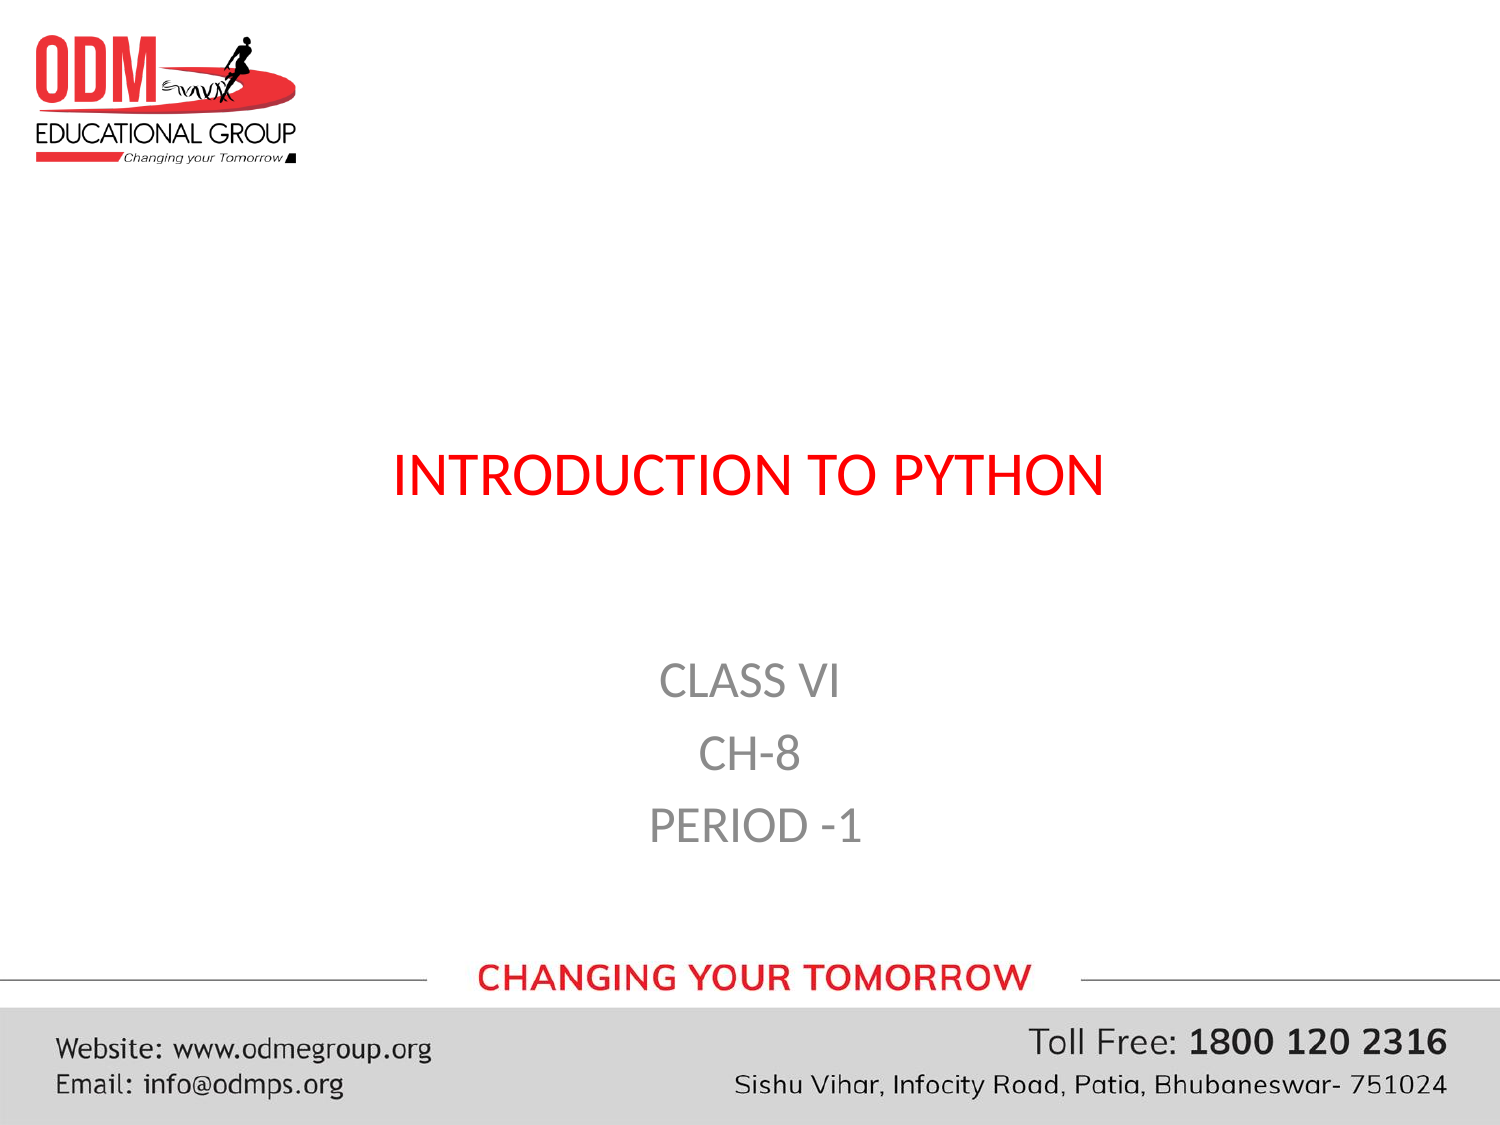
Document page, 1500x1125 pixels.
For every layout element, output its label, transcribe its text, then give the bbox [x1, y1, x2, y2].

picture [36, 35, 296, 164]
subtitle CLASS VI CH-8 PERIOD -1 [225, 637, 1275, 925]
title INTRODUCTION TO PYTHON [112, 349, 1388, 591]
picture [0, 900, 1500, 1125]
